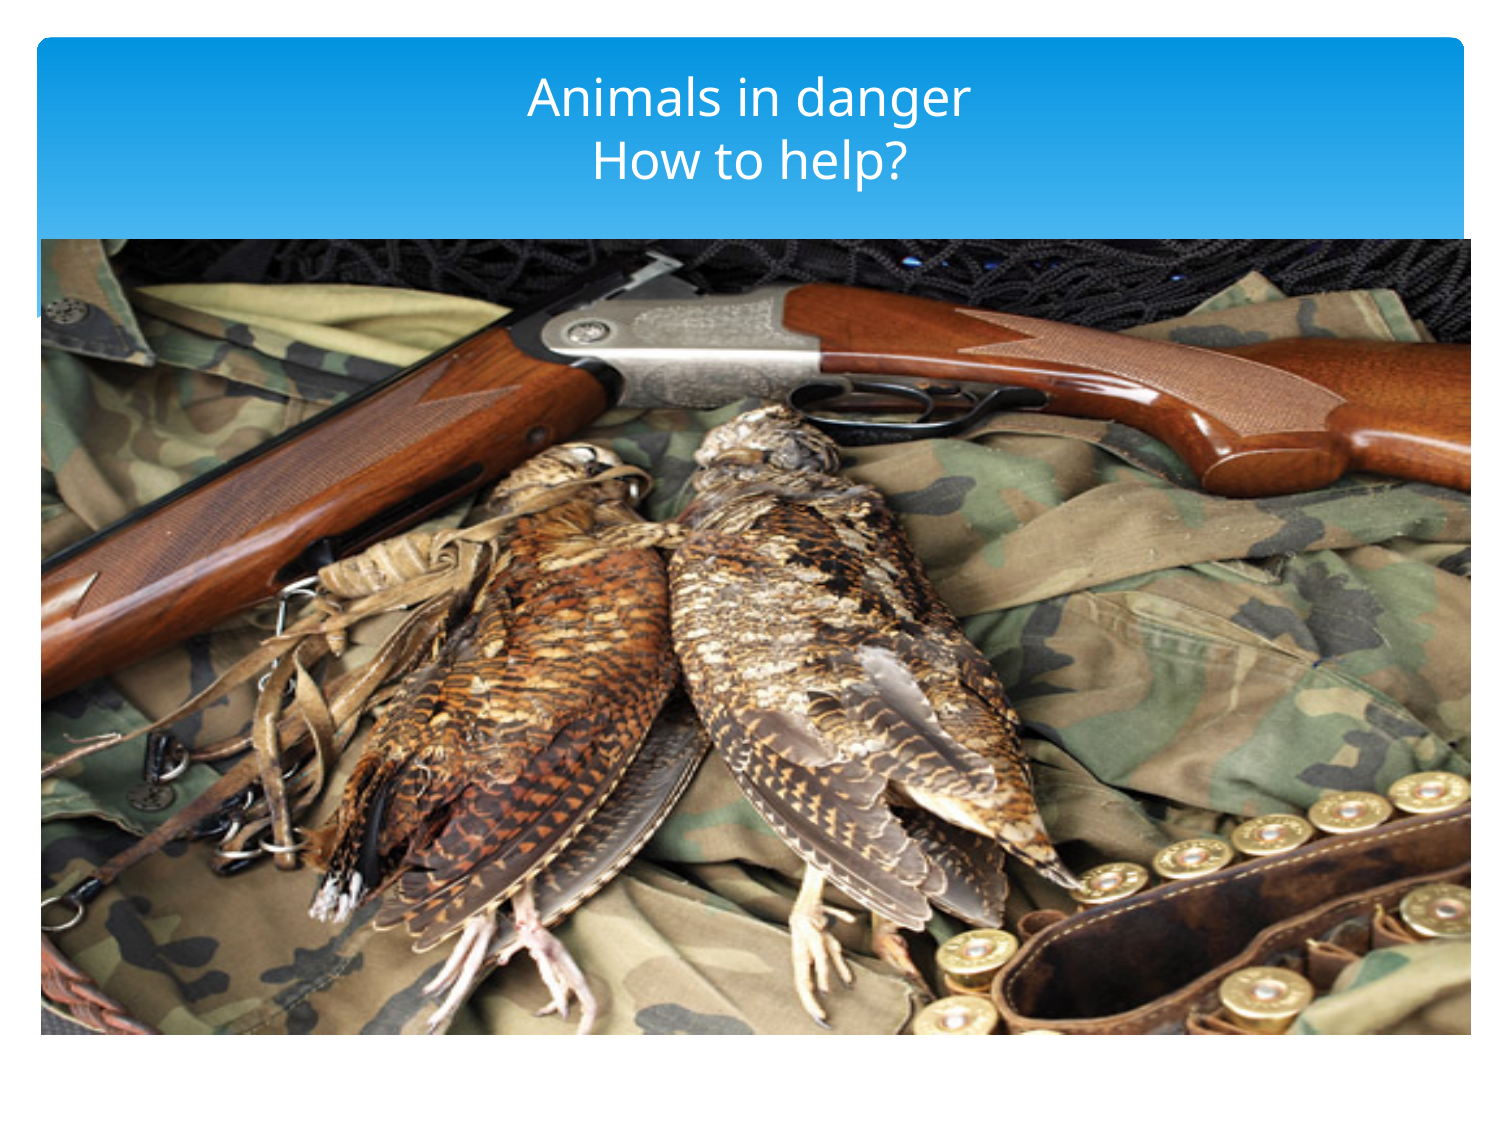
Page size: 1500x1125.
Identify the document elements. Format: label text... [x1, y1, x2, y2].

picture [41, 239, 1471, 1036]
title Animals in danger How to help? [75, 55, 1425, 237]
